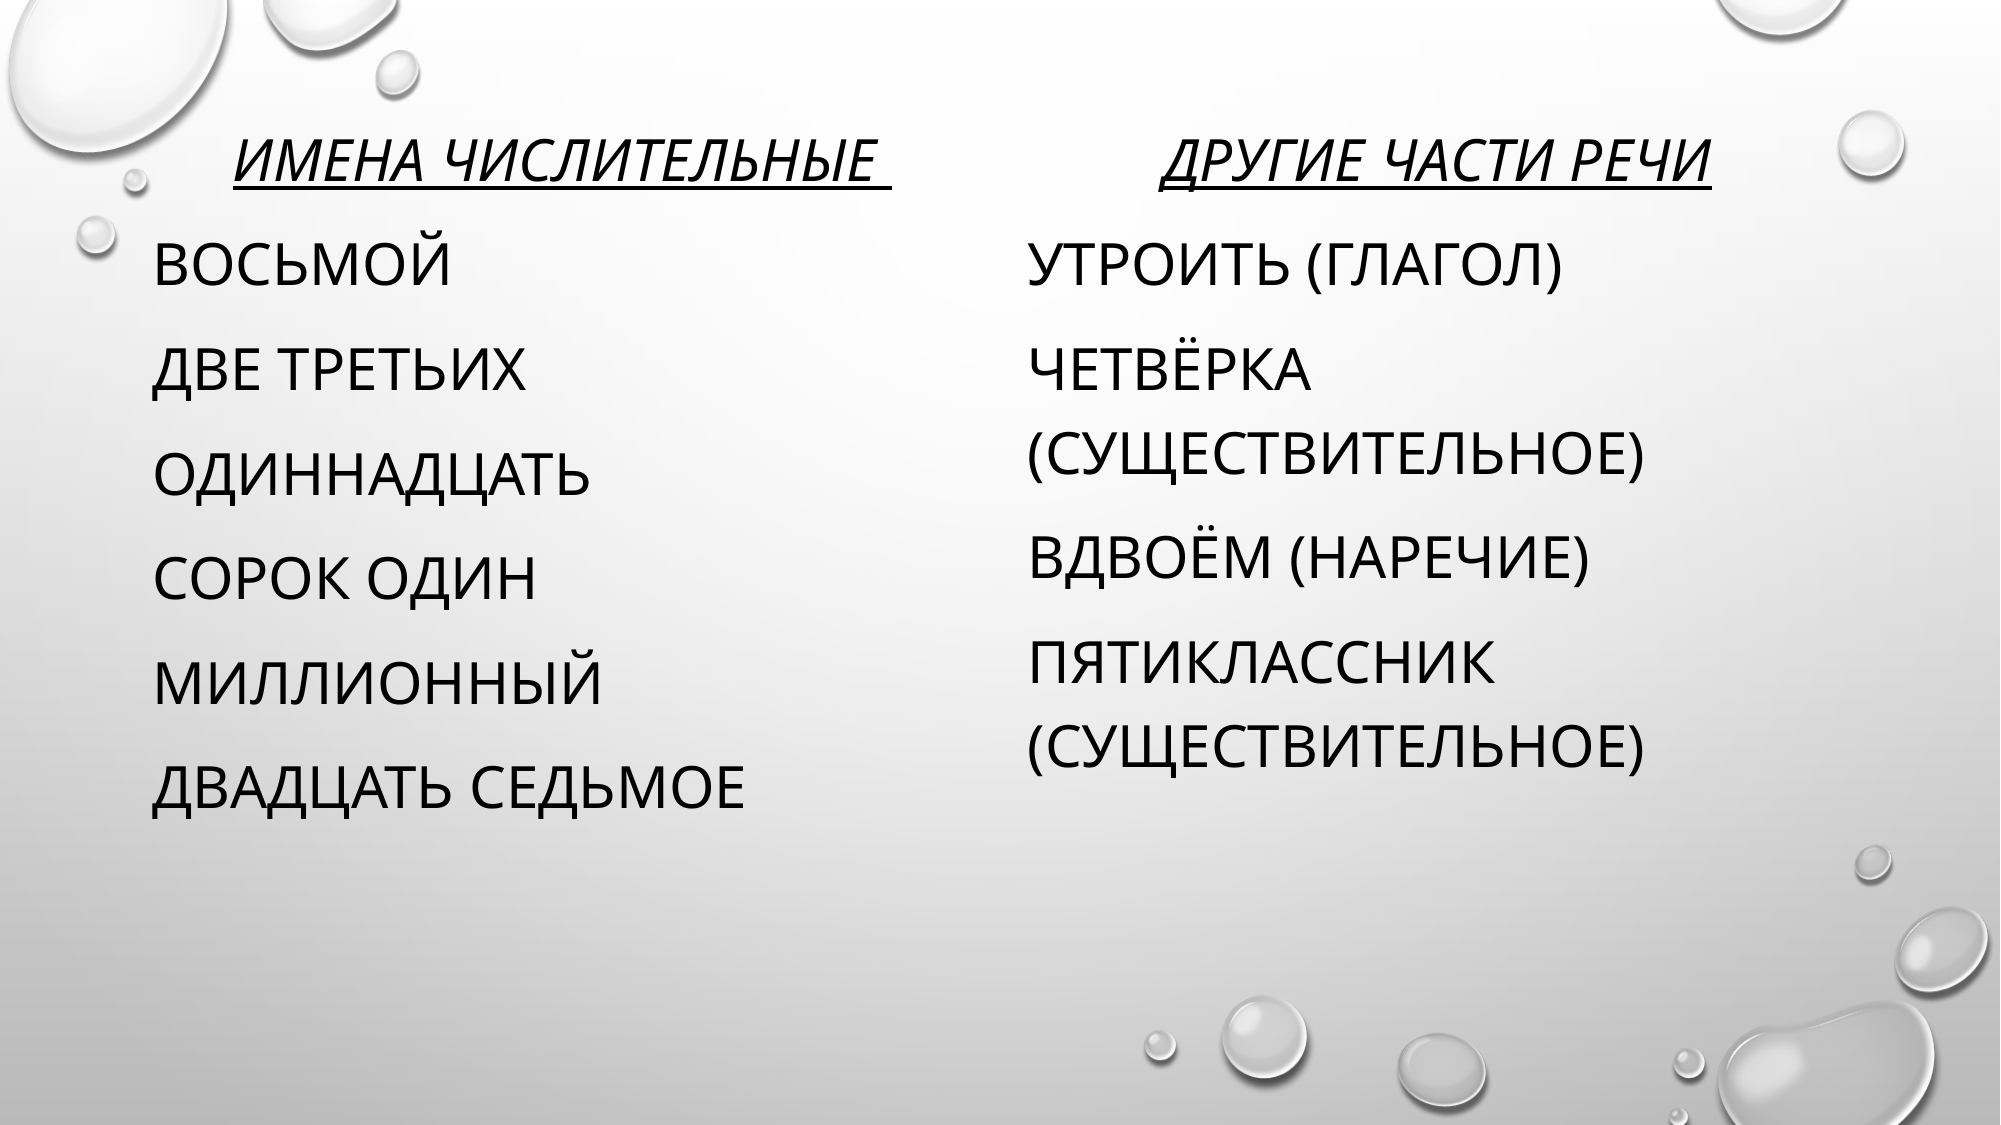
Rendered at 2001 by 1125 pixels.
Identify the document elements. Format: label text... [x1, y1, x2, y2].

list Имена числительные Восьмой Две третьих Одиннадцать Сорок один Миллионный Двадцать седьмое [137, 101, 988, 1014]
list Другие части речи Утроить (глагол) Четвёрка (существительное) Вдвоём (наречие) Пятиклассник (существительное) [1012, 101, 1863, 1014]
picture [0, 0, 2000, 1125]
